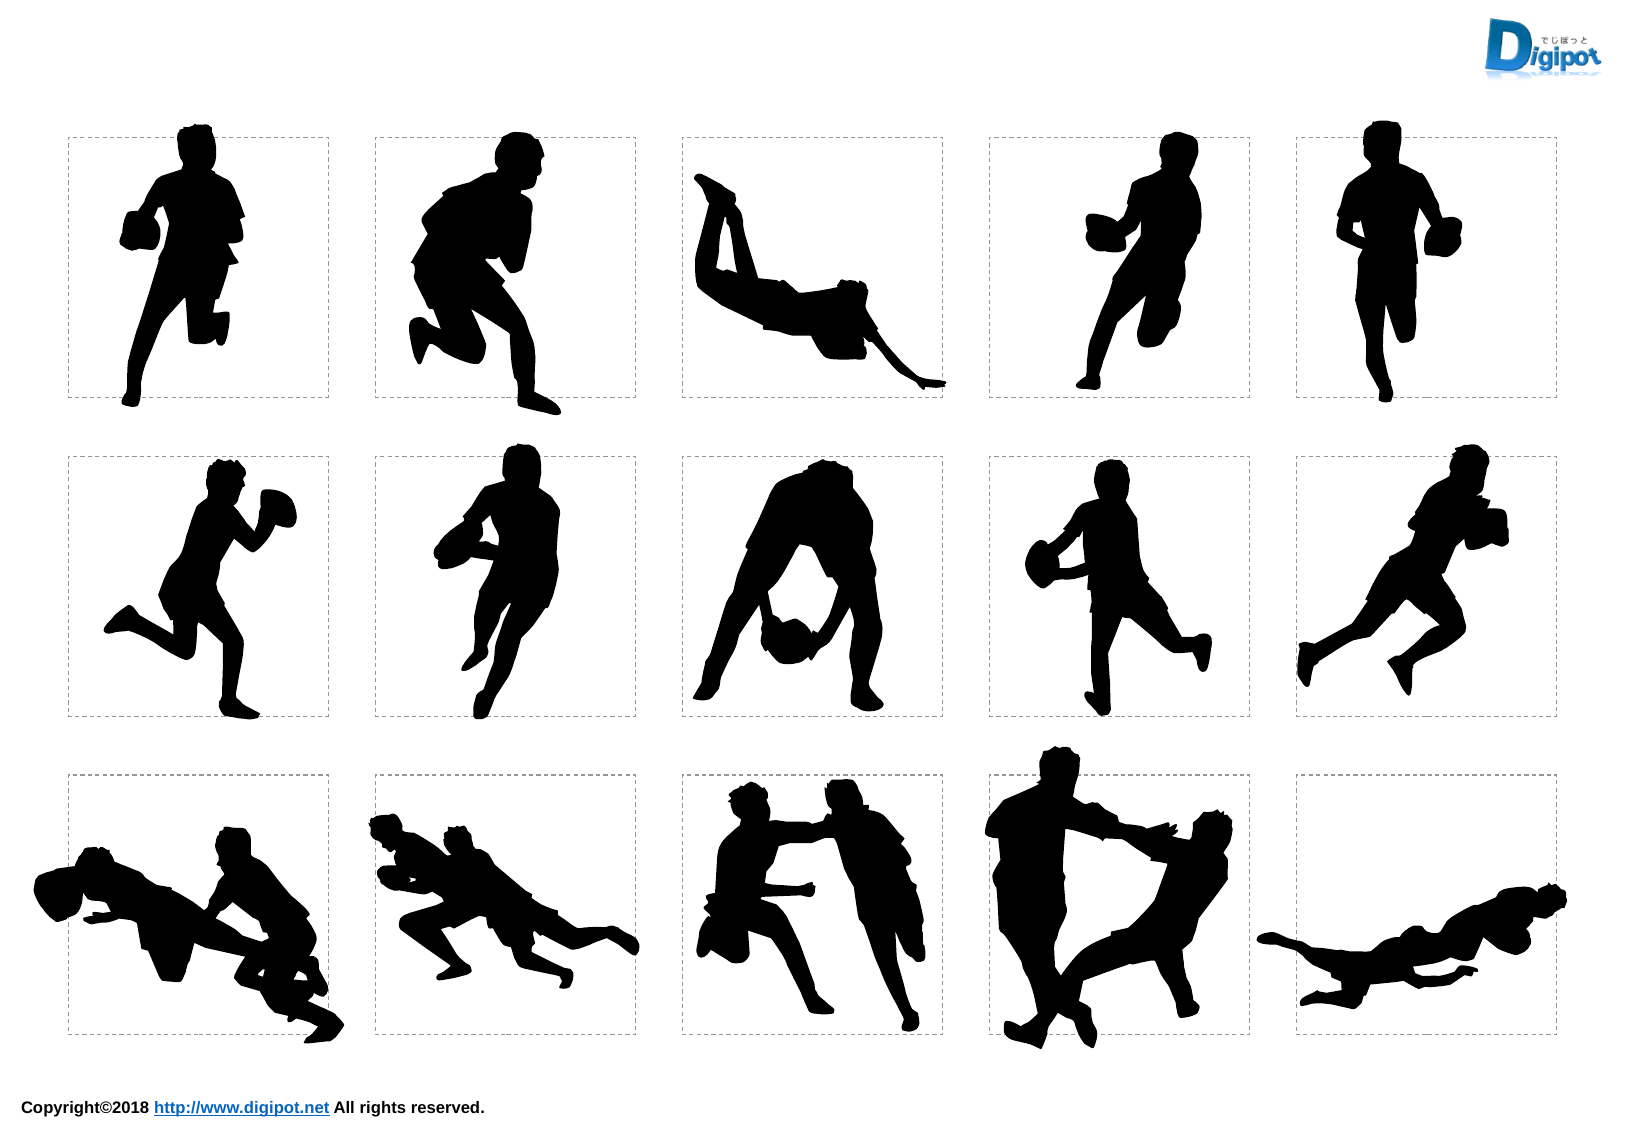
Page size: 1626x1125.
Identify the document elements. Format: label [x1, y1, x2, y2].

text_box [1297, 444, 1509, 696]
text_box [1025, 459, 1212, 716]
text_box [694, 173, 947, 390]
text_box [984, 746, 1233, 1050]
text_box [1256, 882, 1568, 1010]
text_box [433, 443, 561, 720]
text_box [696, 779, 926, 1032]
text_box [368, 813, 640, 989]
picture [1485, 18, 1602, 82]
text_box [1336, 120, 1463, 403]
text_box [33, 826, 345, 1044]
text_box [103, 459, 297, 720]
text_box [1075, 131, 1202, 390]
text_box [692, 459, 884, 712]
text_box [119, 123, 246, 407]
text_box [409, 131, 562, 416]
